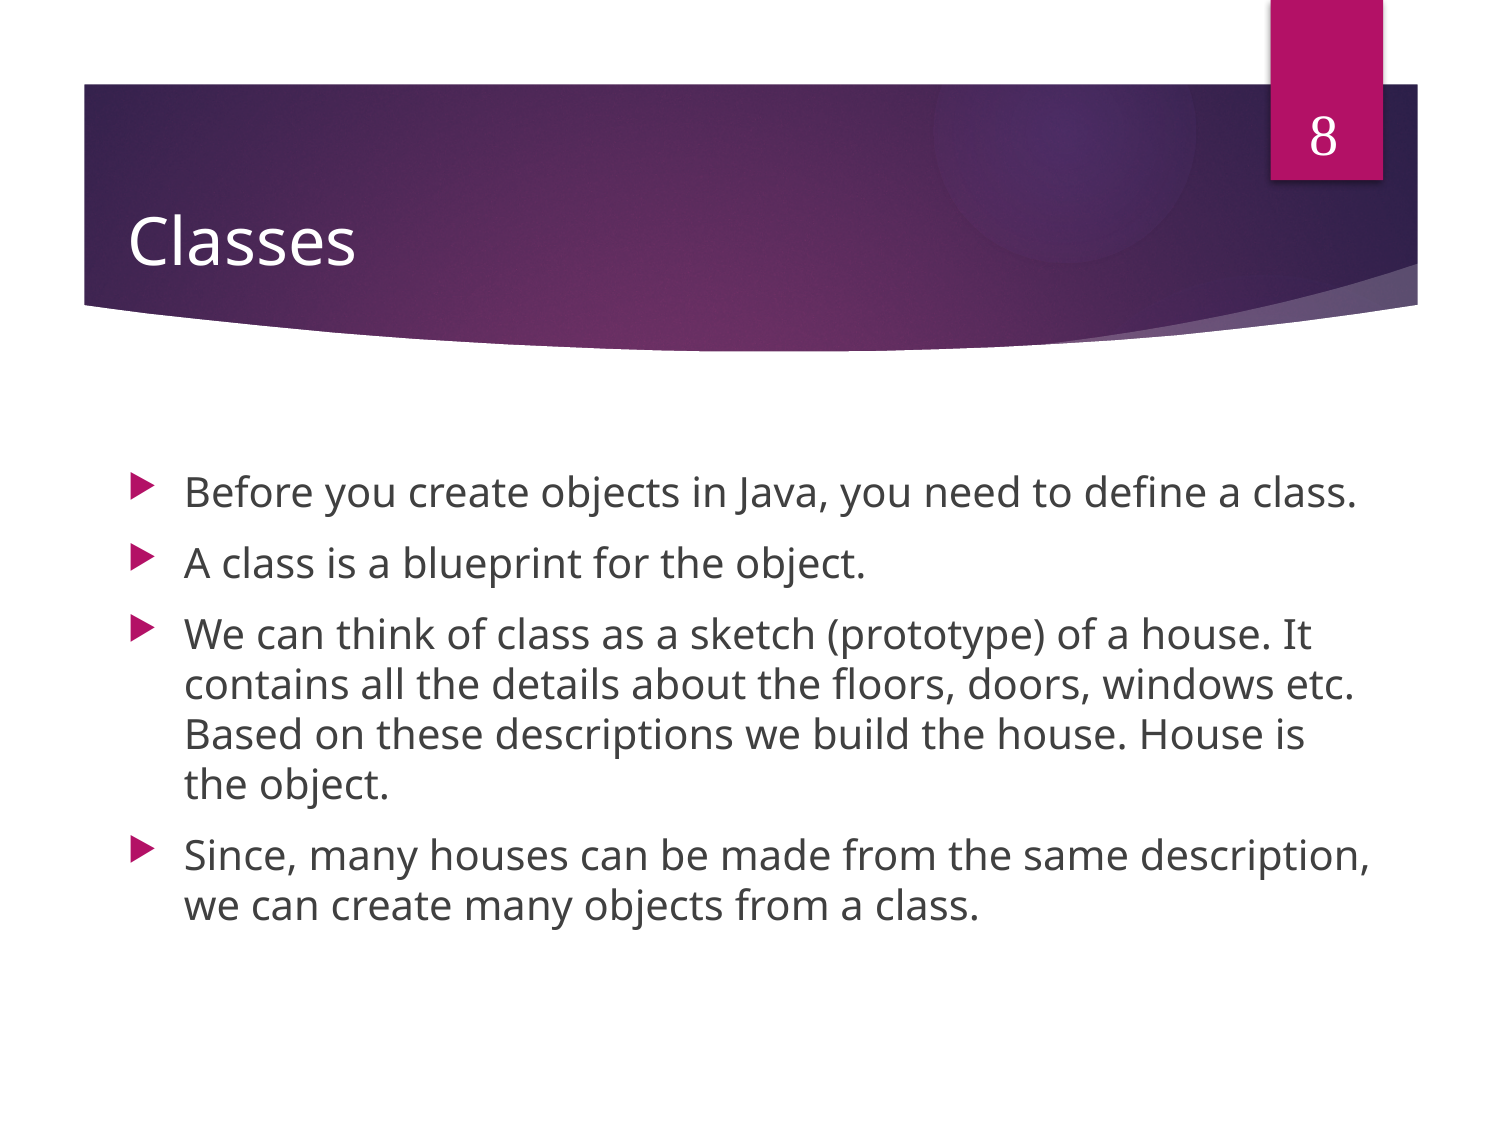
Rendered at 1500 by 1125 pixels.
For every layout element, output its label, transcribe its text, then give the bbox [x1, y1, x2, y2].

slide_number 8 [1259, 48, 1390, 175]
list Before you create objects in Java, you need to define a class. A class is a blueprint for the object. We can think of class as a sketch (prototype) of a house. It contains all the details about the floors, doors, windows etc. Based on these descriptions we build the house. House is the object. Since, many houses can be made from the same description, we can create many objects from a class. [112, 387, 1388, 1125]
title Classes [112, 24, 1388, 213]
